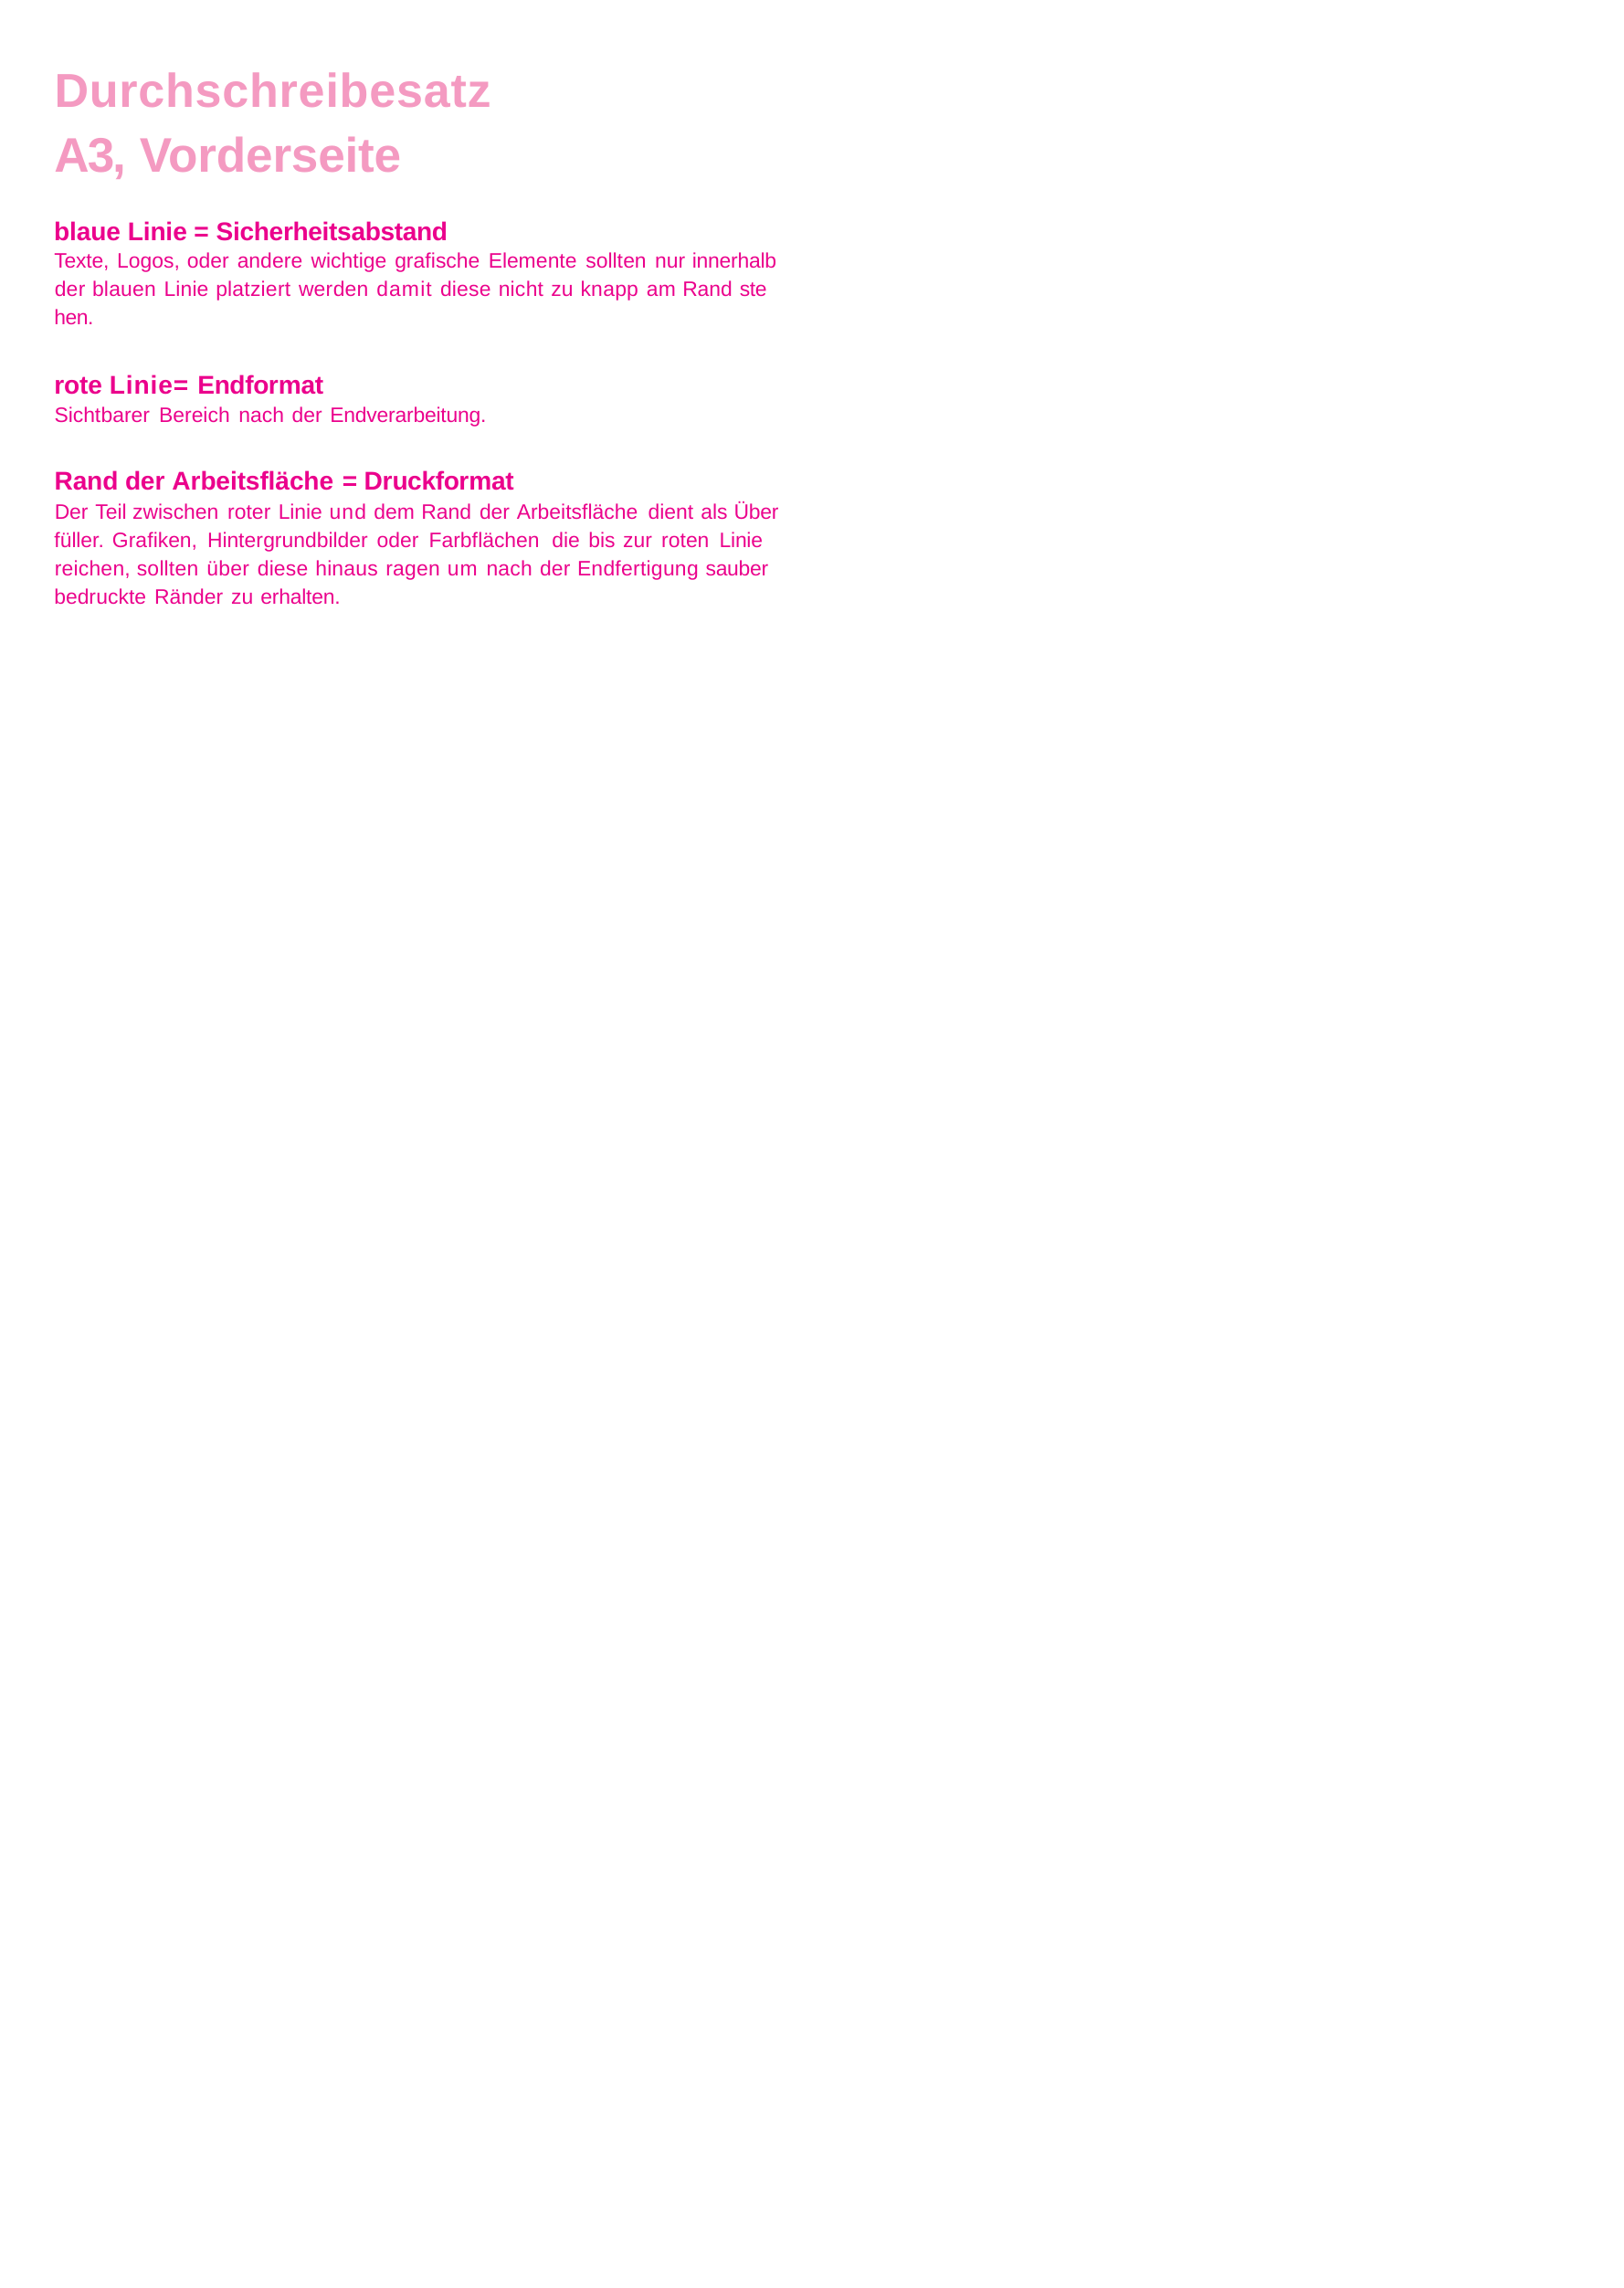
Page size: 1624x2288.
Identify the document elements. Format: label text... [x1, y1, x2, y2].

text_box Durchschreibesatz A3, Vorderseite blaue Linie = Sicherheitsabstand Texte, Logos, oder andere wichtige grafische Elemente sollten nur innerhalb der blauen Linie platziert werden damit diese nicht zu knapp am Rand ste­ hen. rote Linie= Endformat Sichtbarer Bereich nach der Endverarbeitung. Rand der Arbeitsfläche = Druckformat Der Teil zwischen roter Linie und dem Rand der Arbeitsfläche dient als Über­ füller. Grafiken, Hintergrundbilder oder Farbflächen die bis zur roten Linie reichen, sollten über diese hinaus ragen um nach der Endfertigung sauber bedruckte Ränder zu erhalten. [52, 50, 795, 608]
